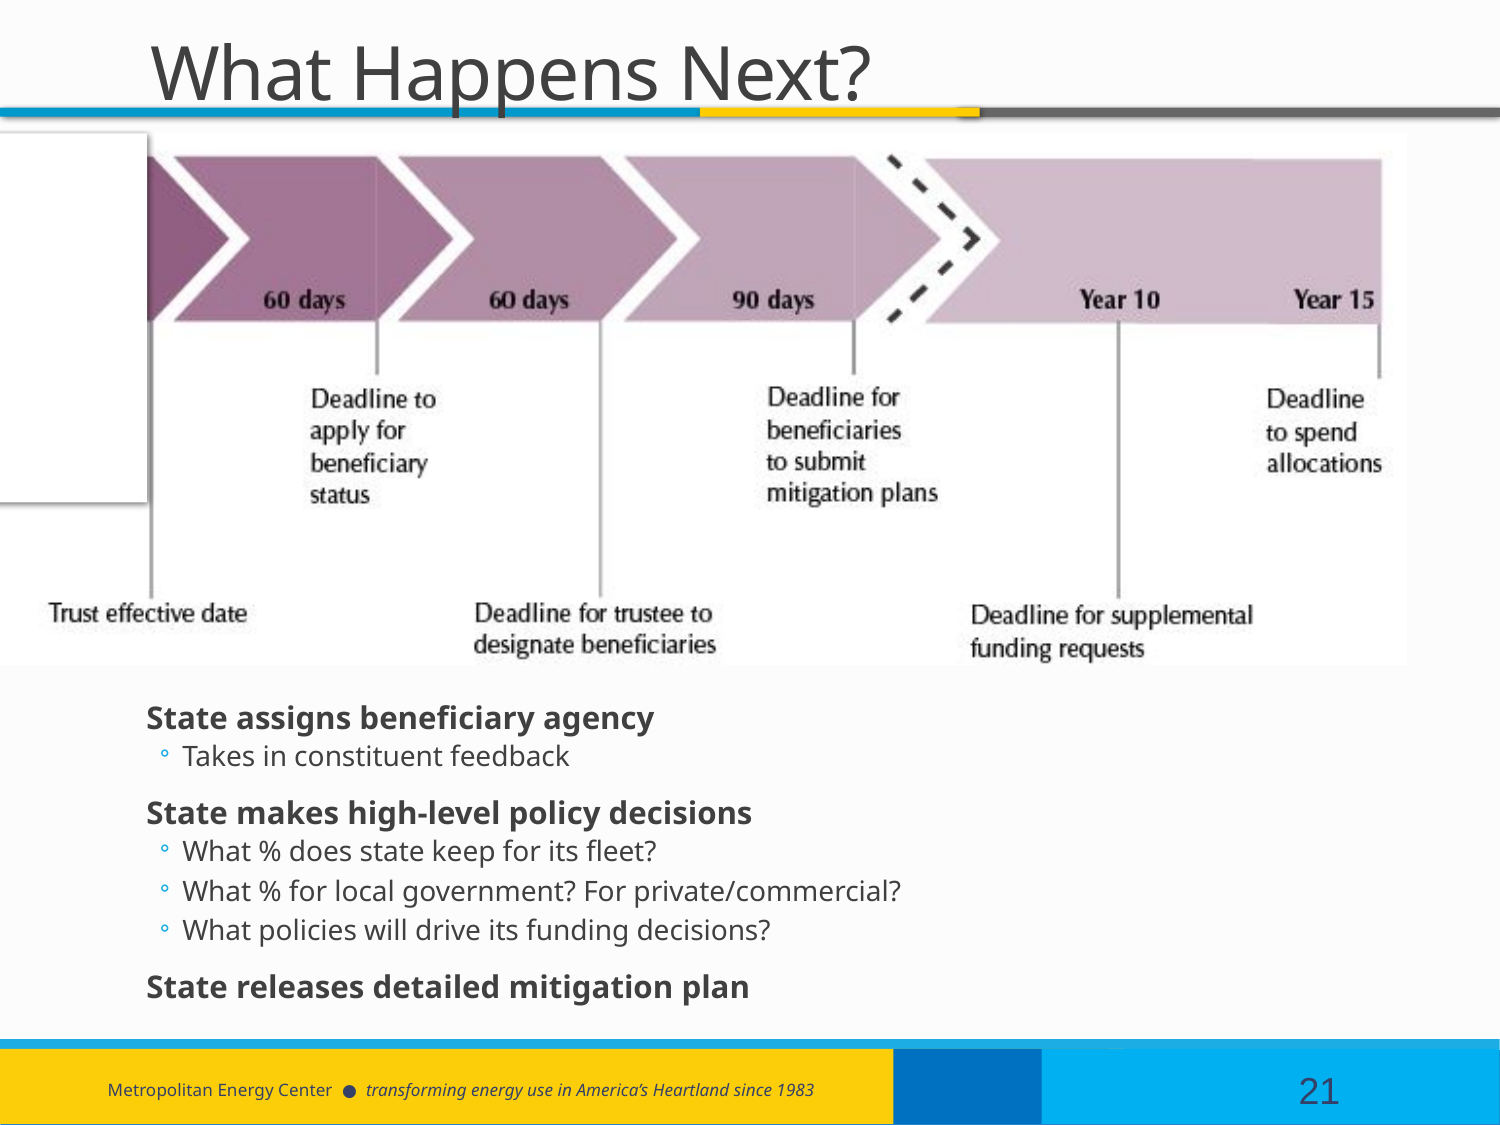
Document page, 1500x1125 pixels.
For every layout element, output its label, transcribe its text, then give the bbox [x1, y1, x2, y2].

list State assigns beneficiary agency Takes in constituent feedback State makes high-level policy decisions What % does state keep for its fleet? What % for local government? For private/commercial? What policies will drive its funding decisions? State releases detailed mitigation plan [135, 695, 1028, 1043]
picture [0, 132, 1408, 665]
title What Happens Next? [135, 20, 1373, 123]
